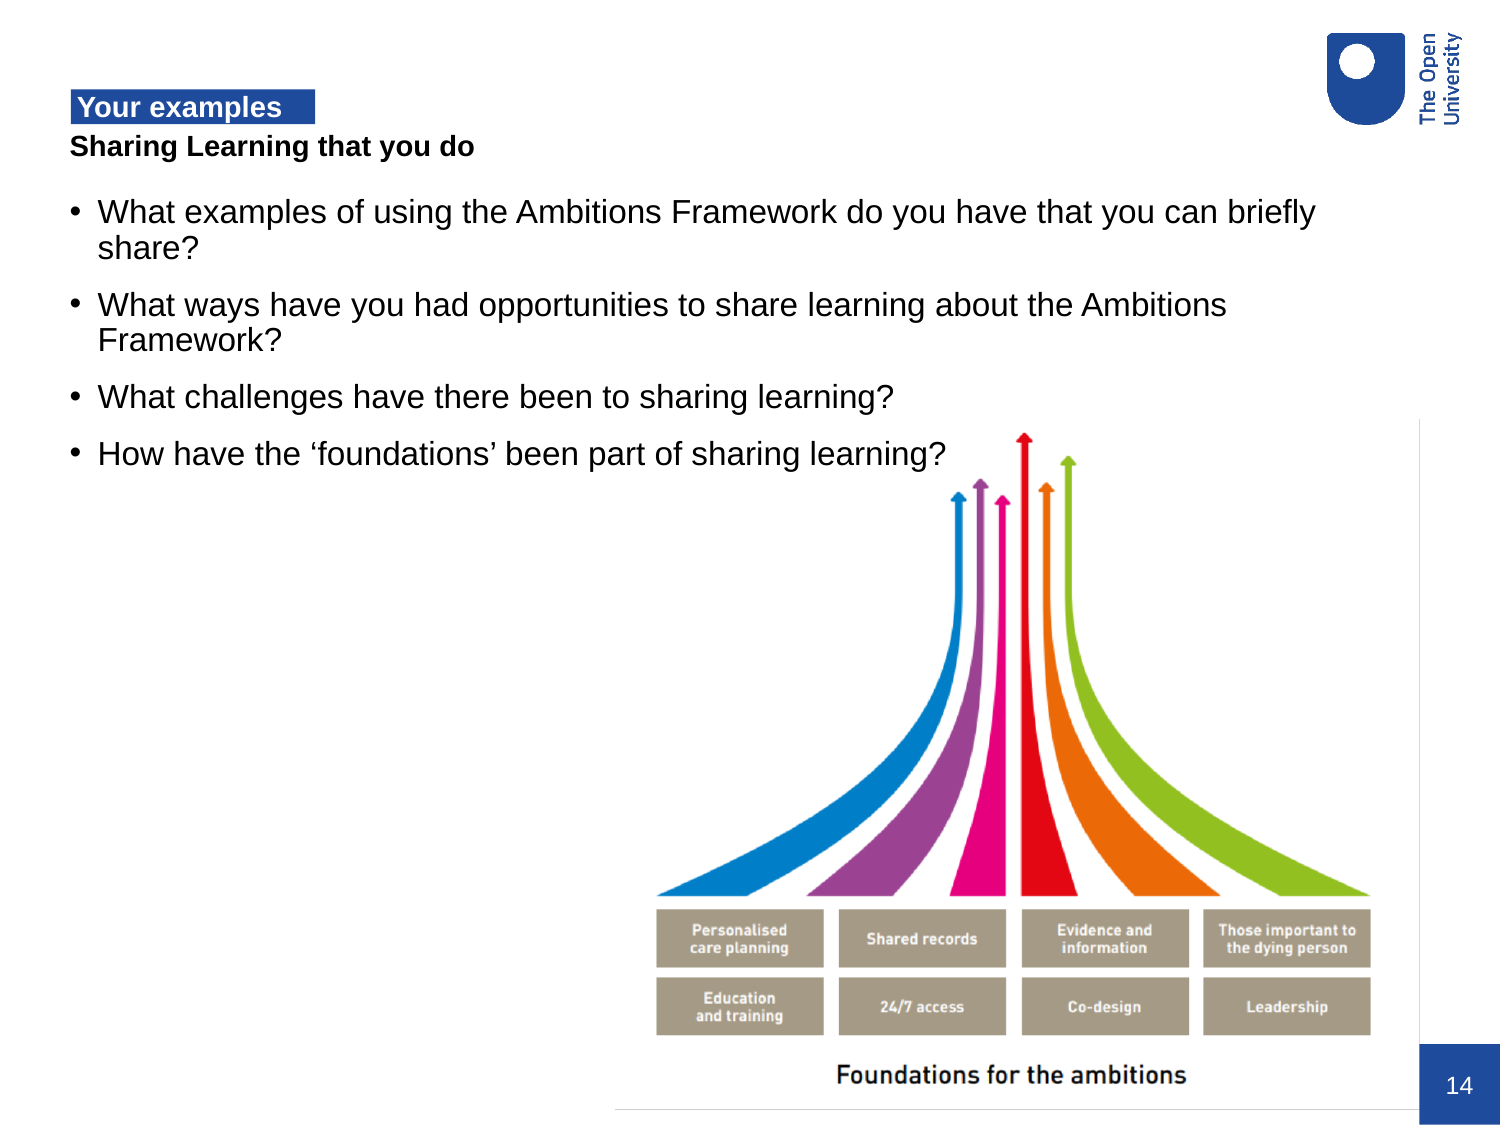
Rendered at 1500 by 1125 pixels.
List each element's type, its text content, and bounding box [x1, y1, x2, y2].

picture [1327, 32, 1462, 125]
title Your examples [70, 89, 316, 124]
list Sharing Learning that you do [63, 124, 1281, 167]
picture [615, 419, 1420, 1110]
list What examples of using the Ambitions Framework do you have that you can briefly share? What ways have you had opportunities to share learning about the Ambitions Framework? What challenges have there been to sharing learning? How have the ‘foundations’ been part of sharing learning? [63, 188, 1420, 1045]
